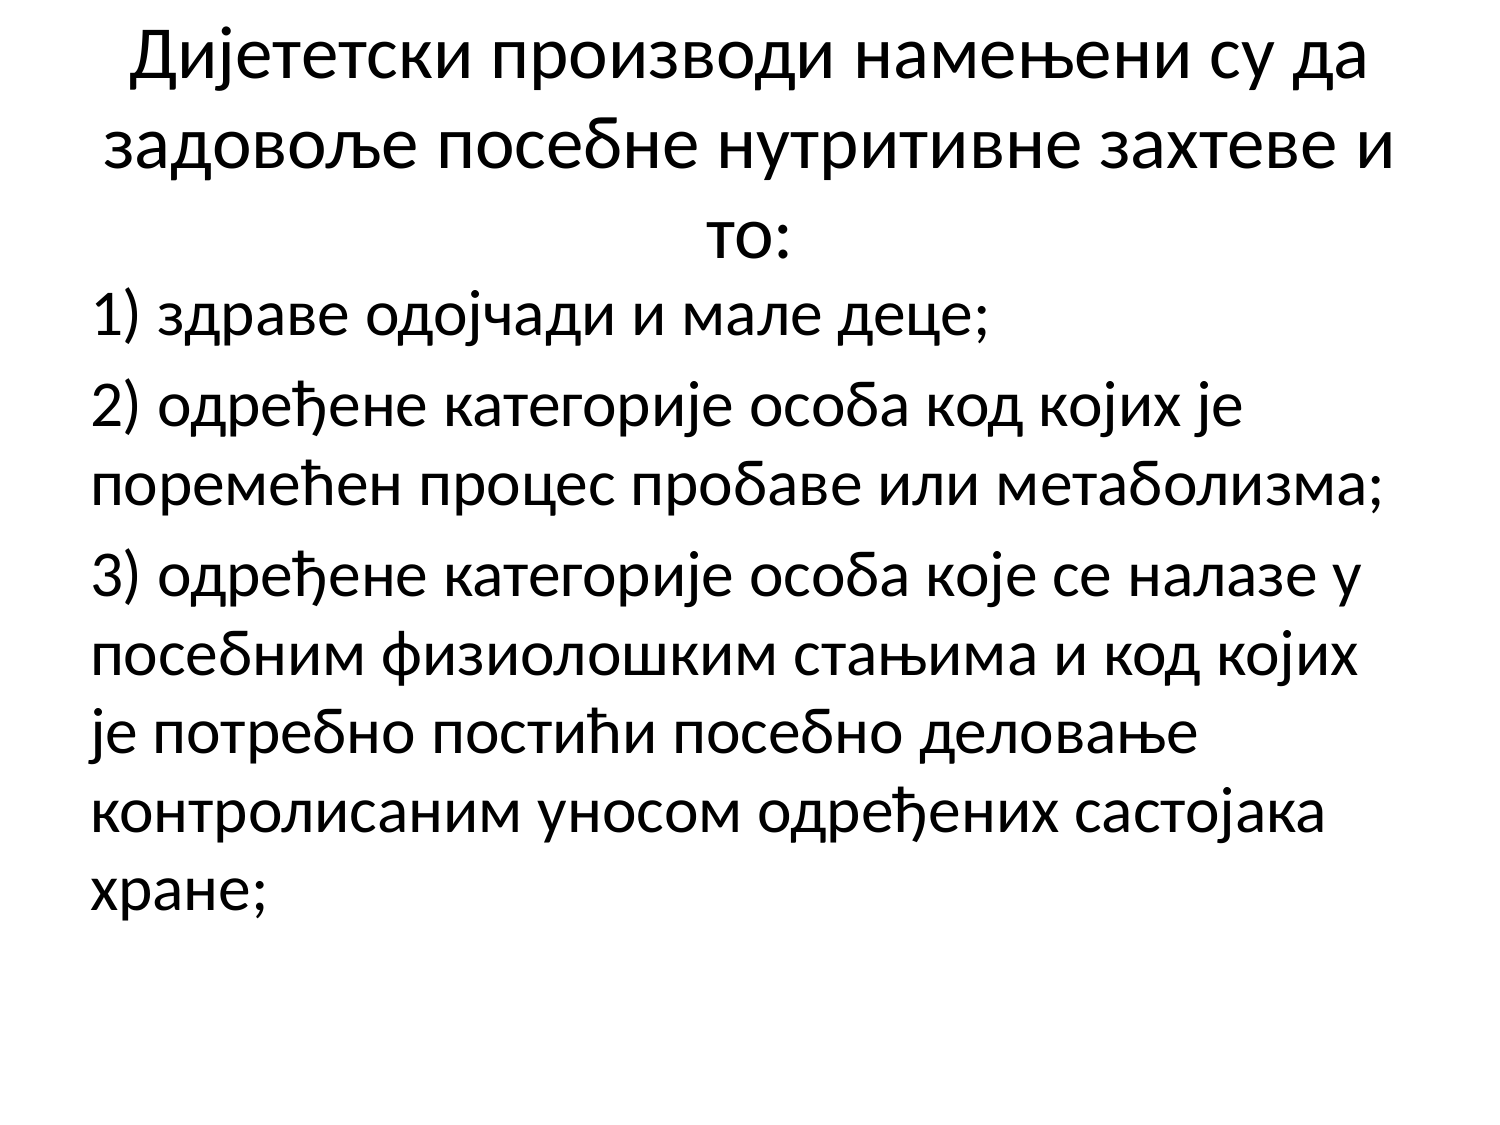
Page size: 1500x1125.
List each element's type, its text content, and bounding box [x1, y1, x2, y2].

title Дијететски производи намењени су да задовоље посебне нутритивне захтеве и то: [75, 45, 1425, 233]
list 1) здраве одојчади и мале деце; 2) одређене категорије особа код којих је поремећен процес пробаве или метаболизма; 3) одређене категорије особа које се налазе у посебним физиолошким стањима и код којих је потребно постићи посебно деловање контролисаним уносом одређених састојака хране; [75, 262, 1425, 1005]
